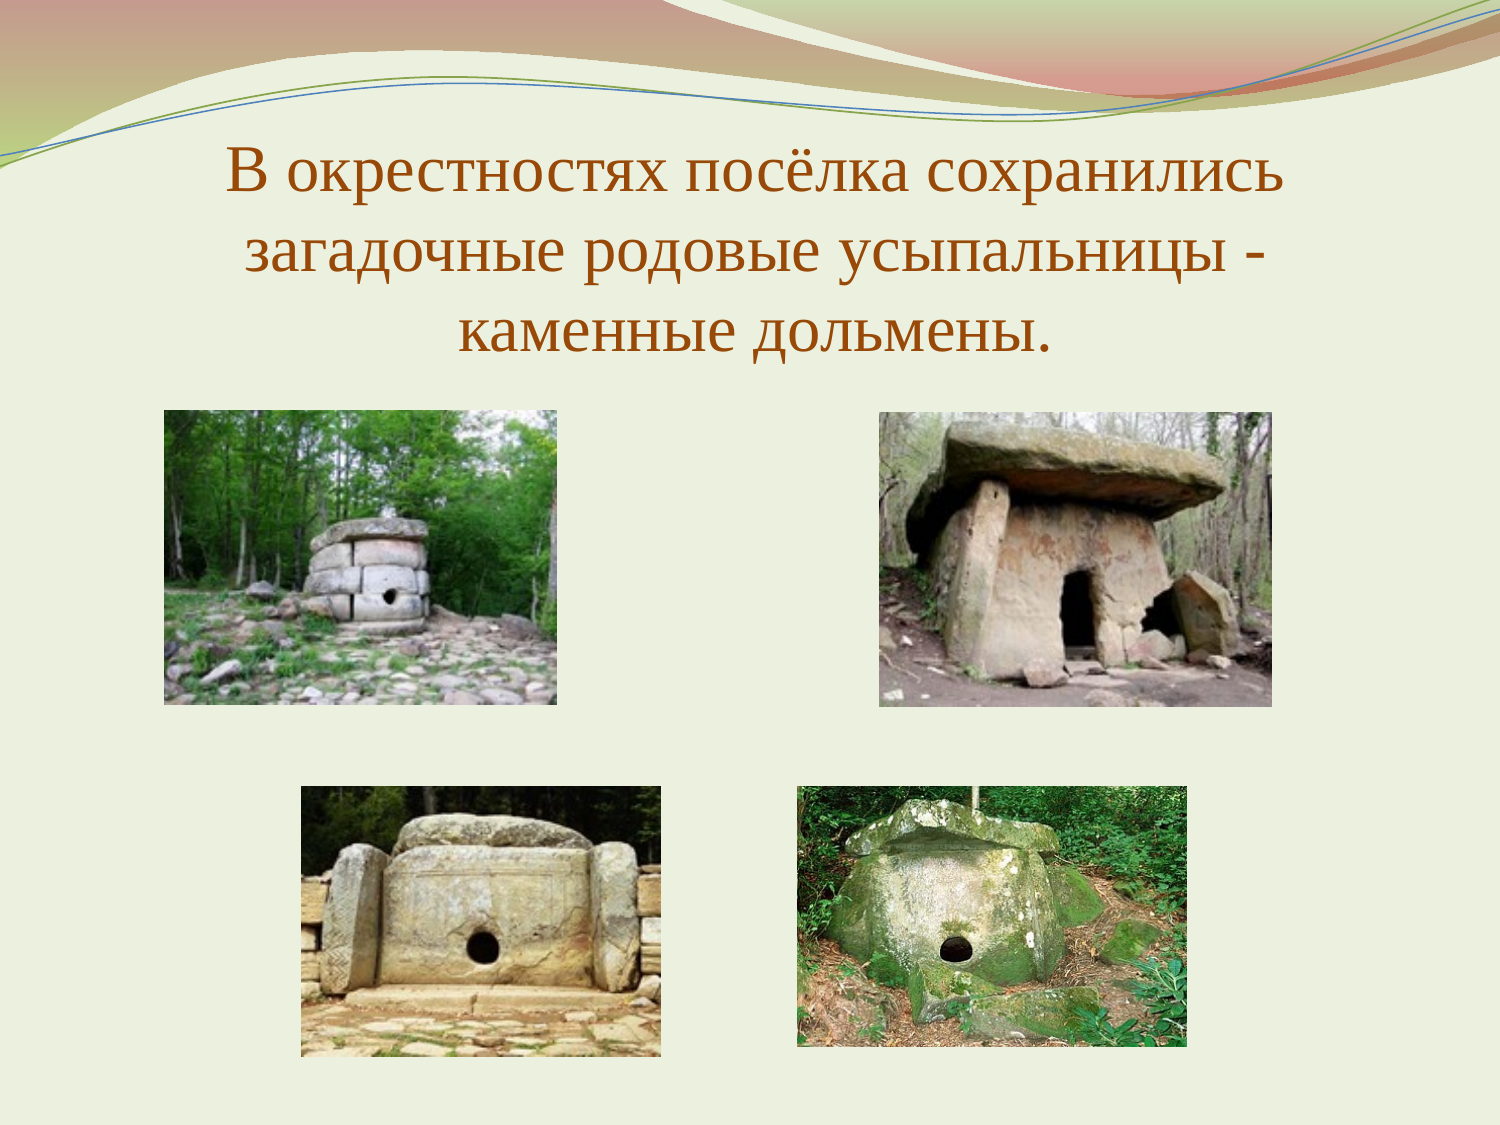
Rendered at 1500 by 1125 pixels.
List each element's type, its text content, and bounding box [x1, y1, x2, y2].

picture [300, 786, 662, 1057]
picture [796, 786, 1188, 1048]
picture [163, 409, 557, 705]
picture [879, 411, 1273, 707]
text_box В окрестностях посёлка сохранились загадочные родовые усыпальницы - каменные дольмены. [163, 117, 1348, 372]
